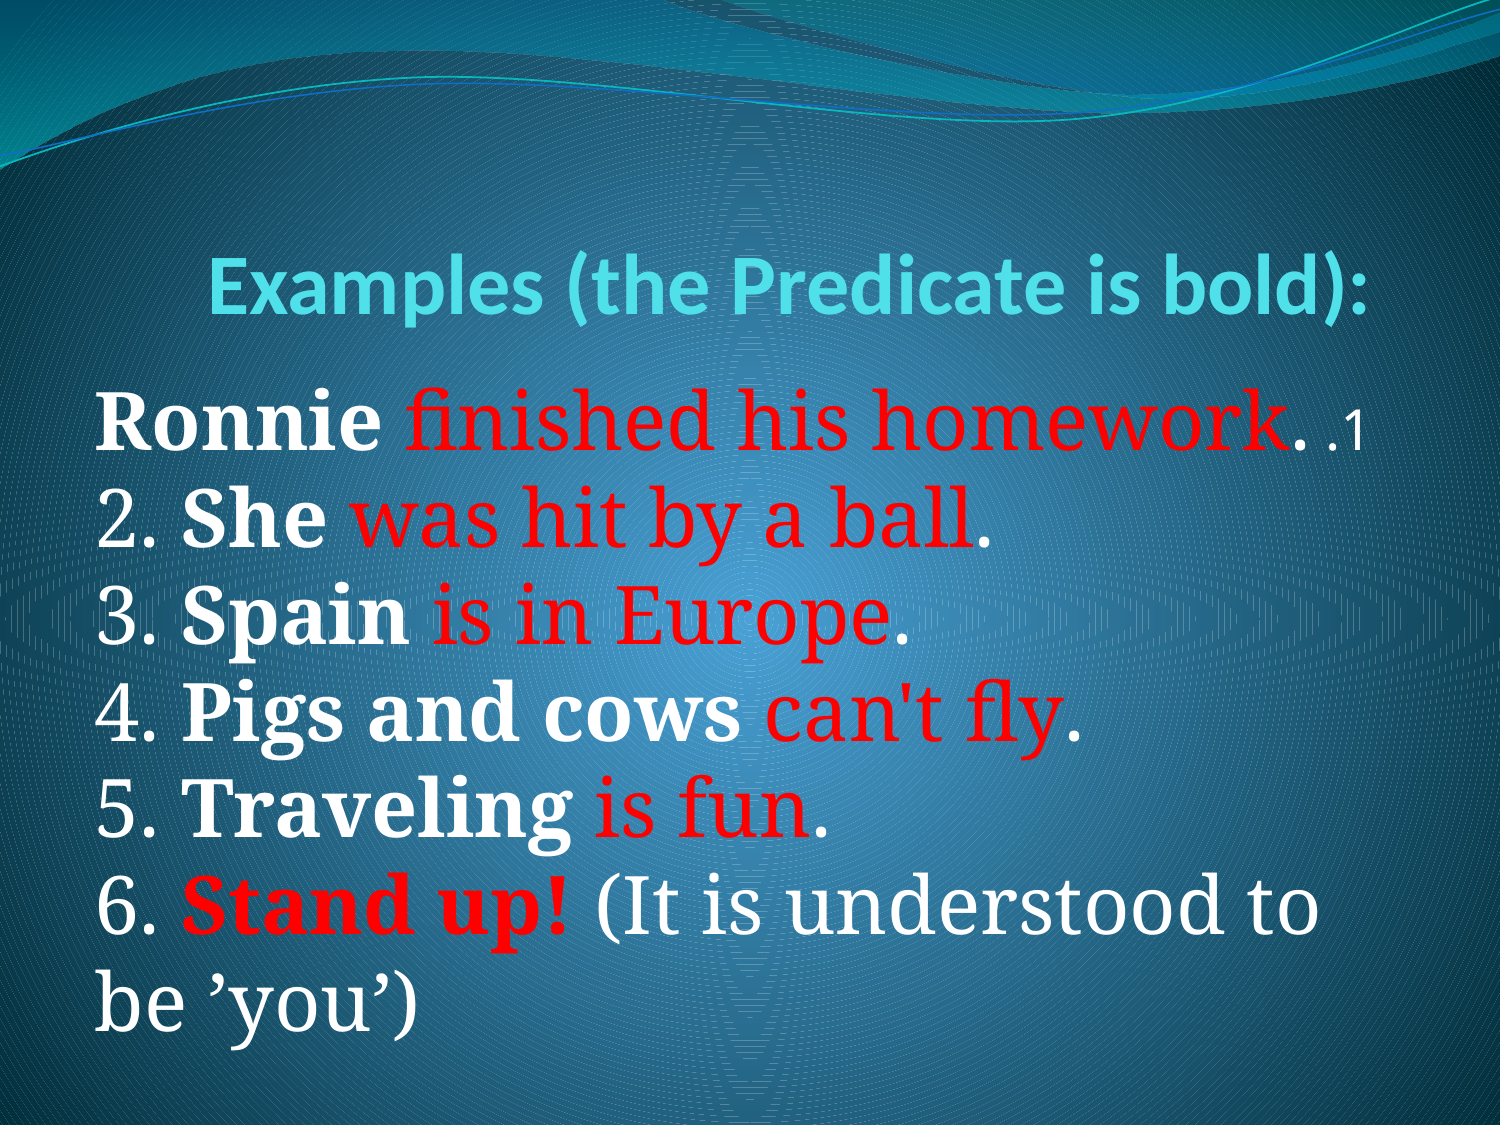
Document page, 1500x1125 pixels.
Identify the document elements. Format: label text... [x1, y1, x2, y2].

title Examples (the Predicate is bold): [87, 224, 1376, 362]
subtitle 1. Ronnie finished his homework. 2. She was hit by a ball. 3. Spain is in Europe. 4. Pigs and cows can't fly. 5. Traveling is fun. 6. Stand up! (It is understood to be ’you’) [87, 362, 1376, 1063]
